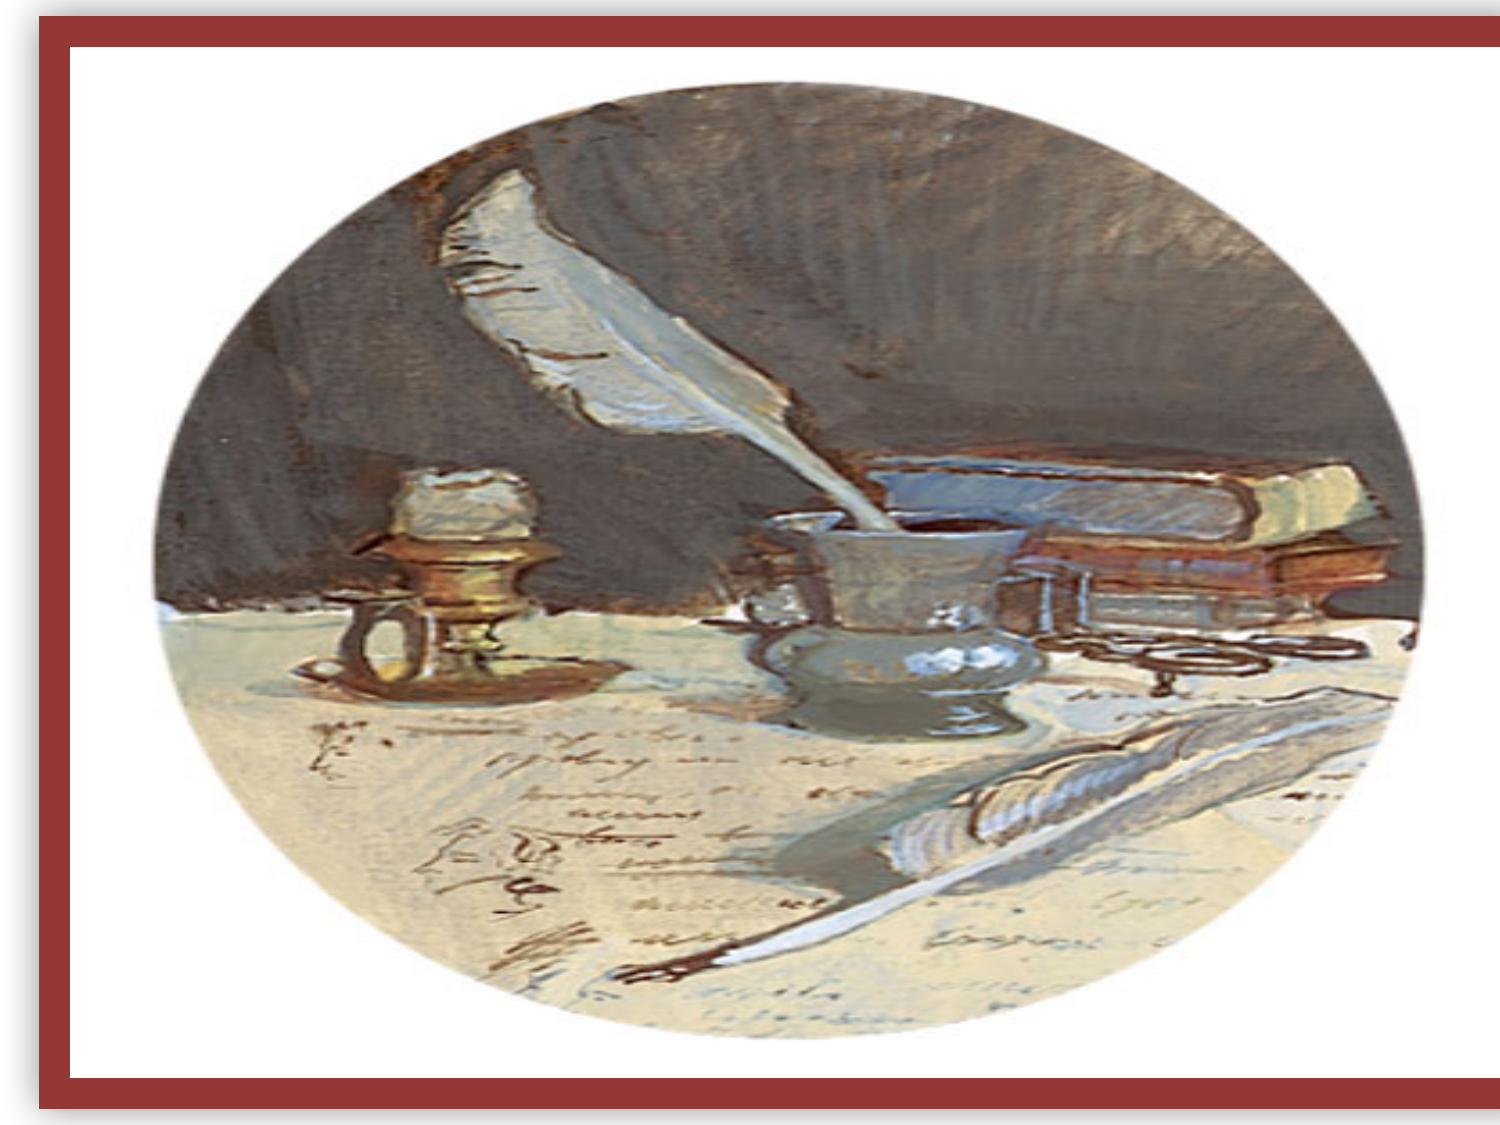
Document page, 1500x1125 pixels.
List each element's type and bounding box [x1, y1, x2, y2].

list [70, 46, 1500, 1079]
